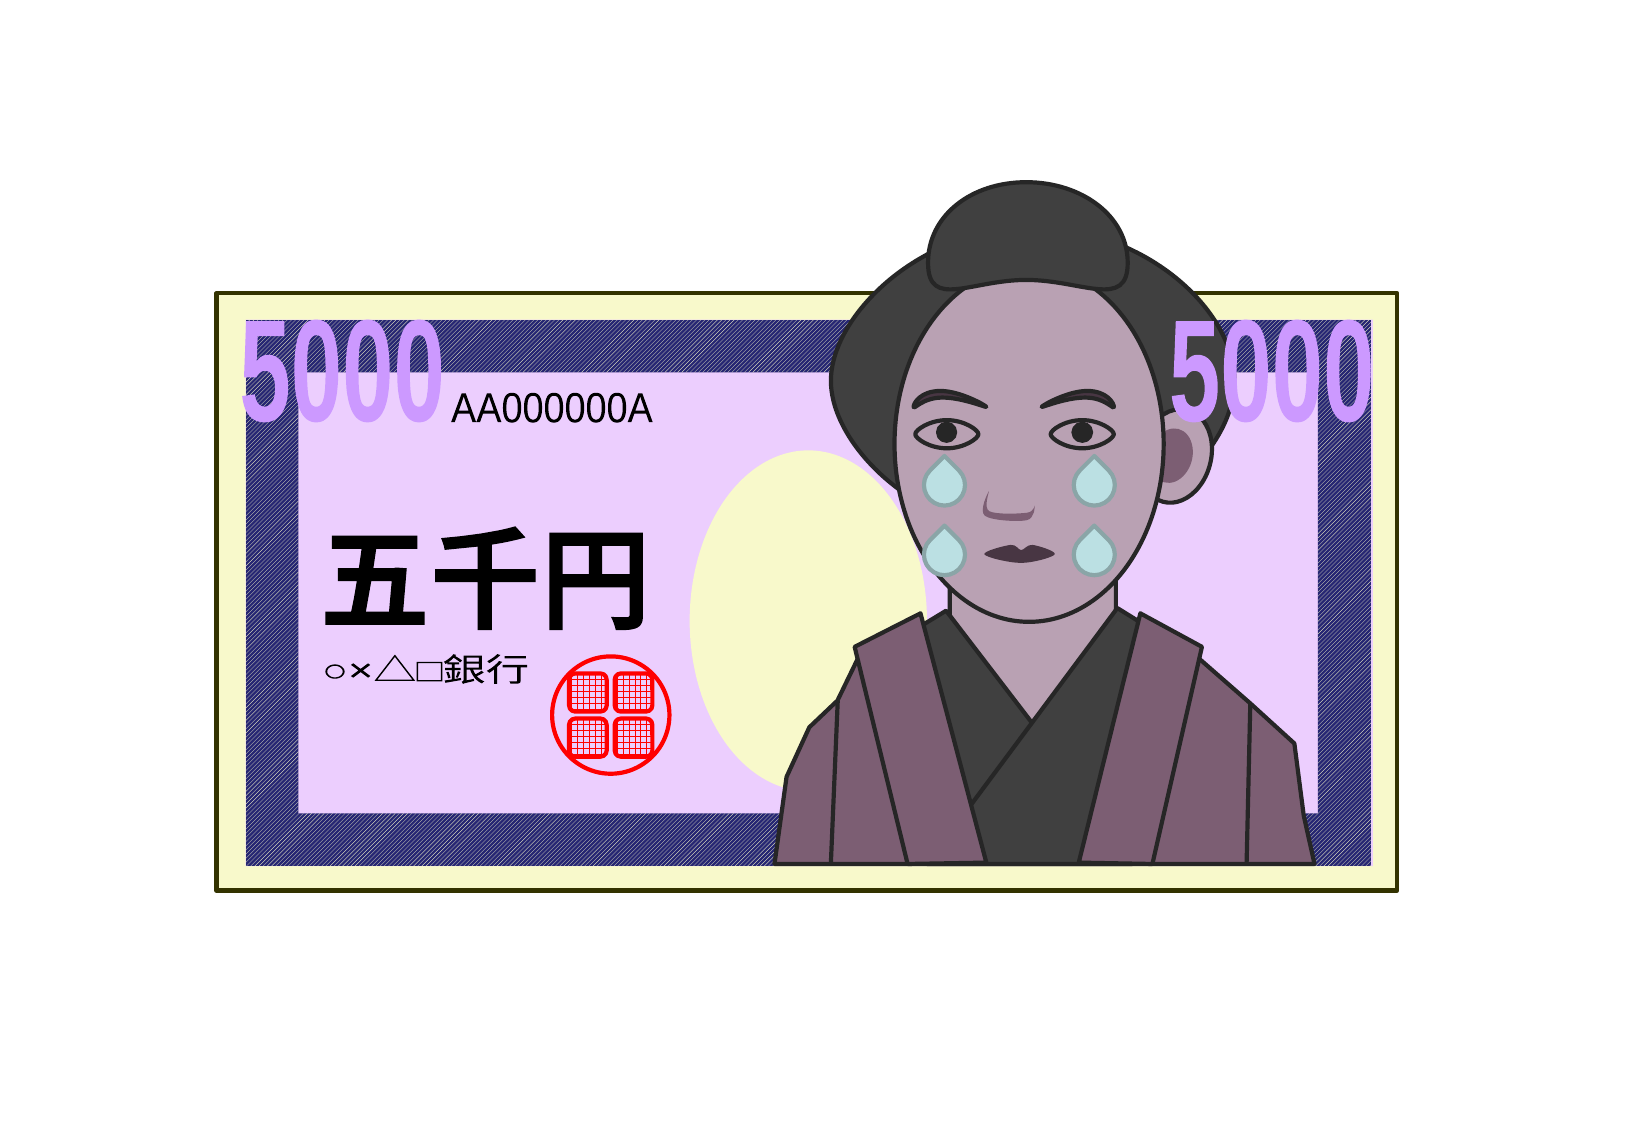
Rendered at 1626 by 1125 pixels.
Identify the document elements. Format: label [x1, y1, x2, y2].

text_box [216, 181, 1398, 891]
